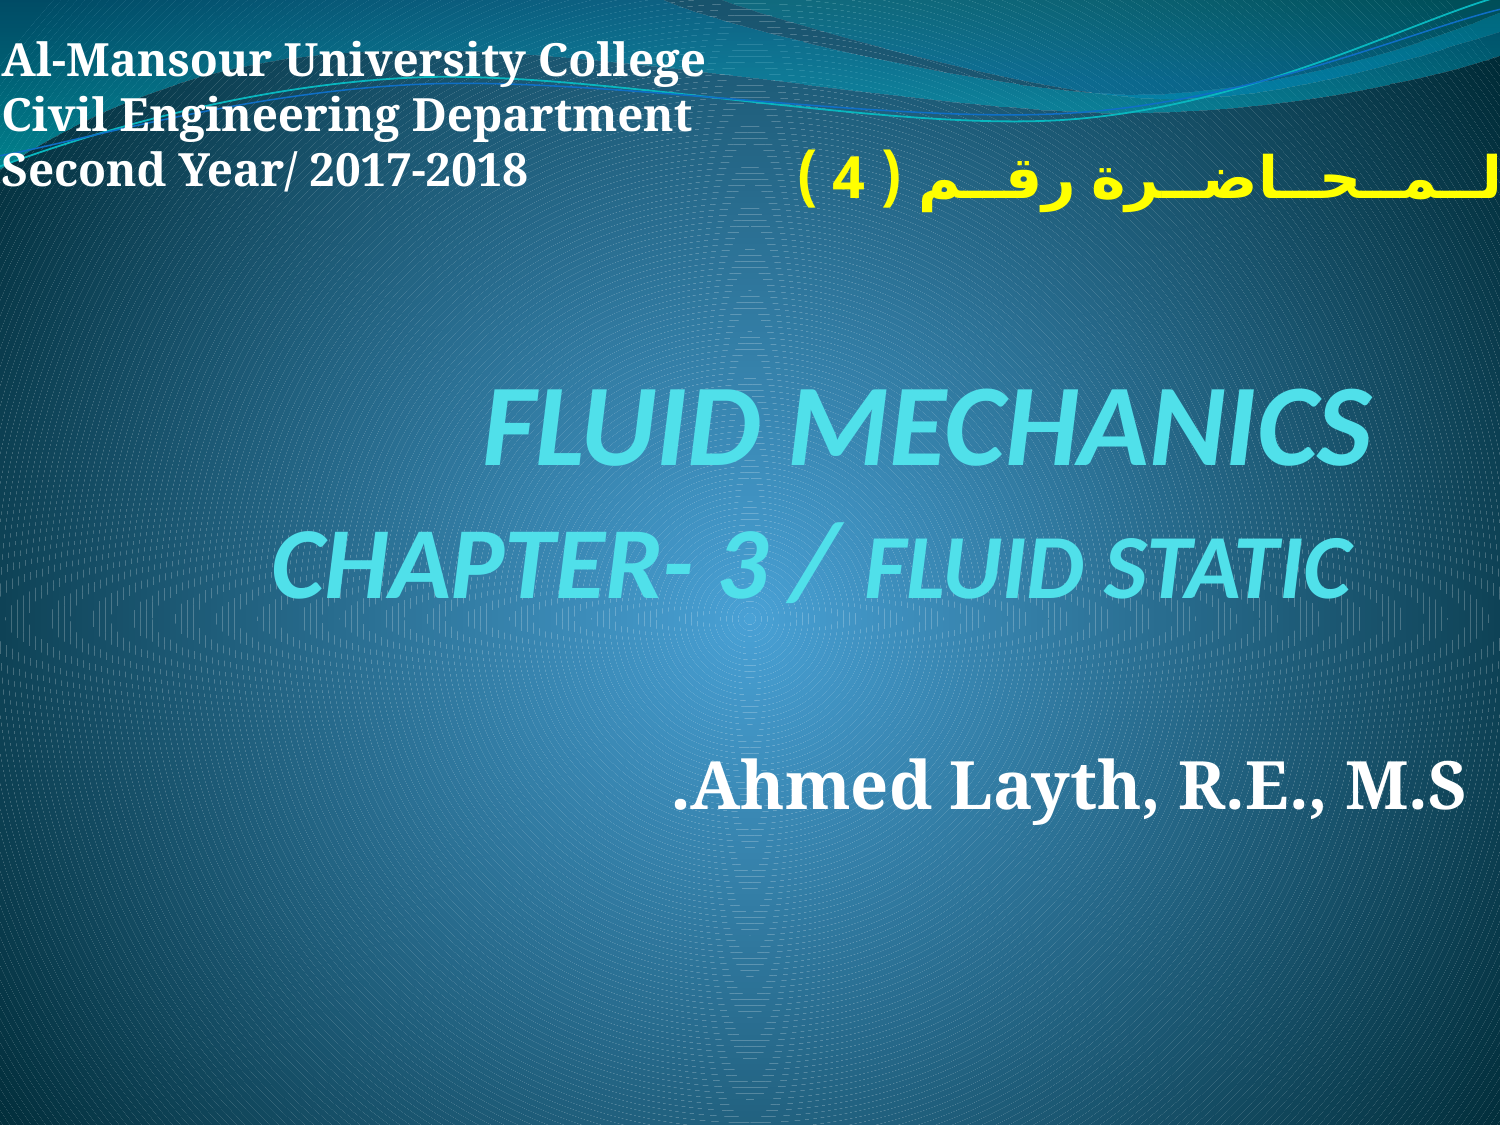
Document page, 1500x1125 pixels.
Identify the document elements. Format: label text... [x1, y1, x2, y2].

title FLUID MECHANICS CHAPTER- 3 / FLUID STATIC [87, 321, 1376, 622]
text_box Al-Mansour University College Civil Engineering Department Second Year/ 2017-2018 [0, 23, 721, 204]
text_box الــمــحــاضــرة رقــم ( 4 ) [781, 132, 1500, 218]
text_box Ahmed Layth, R.E., M.S. [182, 735, 1471, 1024]
